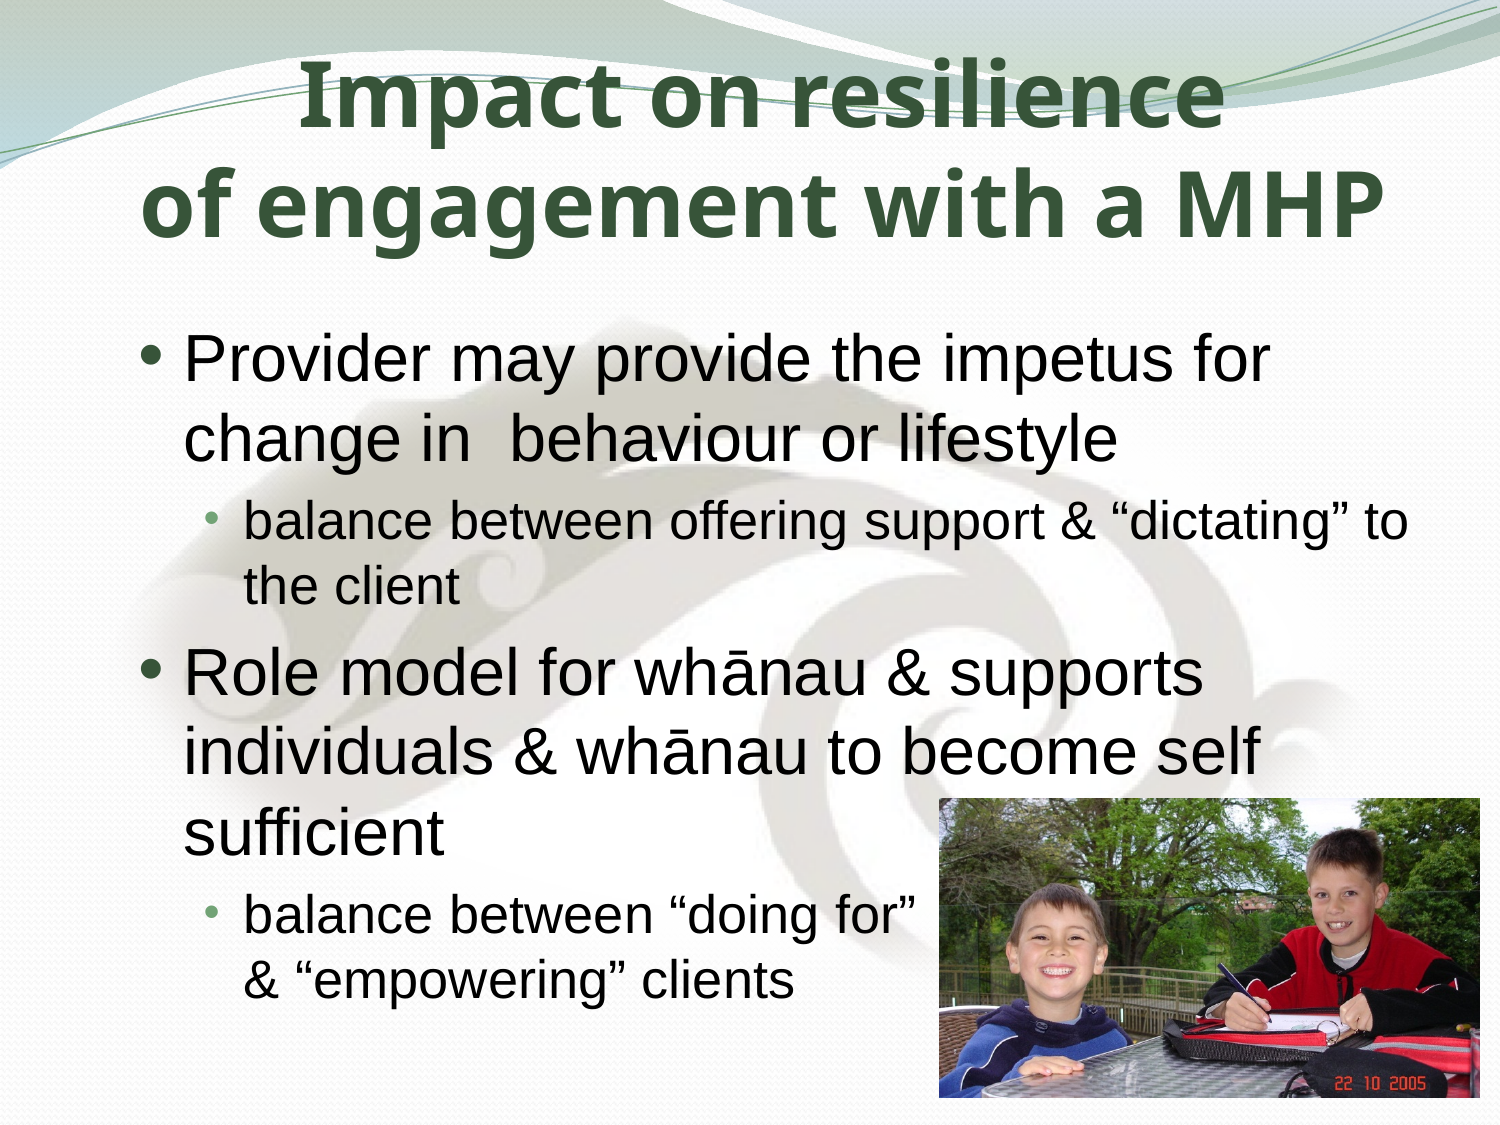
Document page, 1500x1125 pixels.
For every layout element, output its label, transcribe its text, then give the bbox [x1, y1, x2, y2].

title Impact on resilience of engagement with a MHP [88, 125, 1439, 256]
list Provider may provide the impetus for change in behaviour or lifestyle balance between offering support & “dictating” to the client Role model for whānau & supports individuals & whānau to become self sufficient balance between “doing for” & “empowering” clients [123, 314, 1432, 1065]
picture [938, 798, 1480, 1098]
